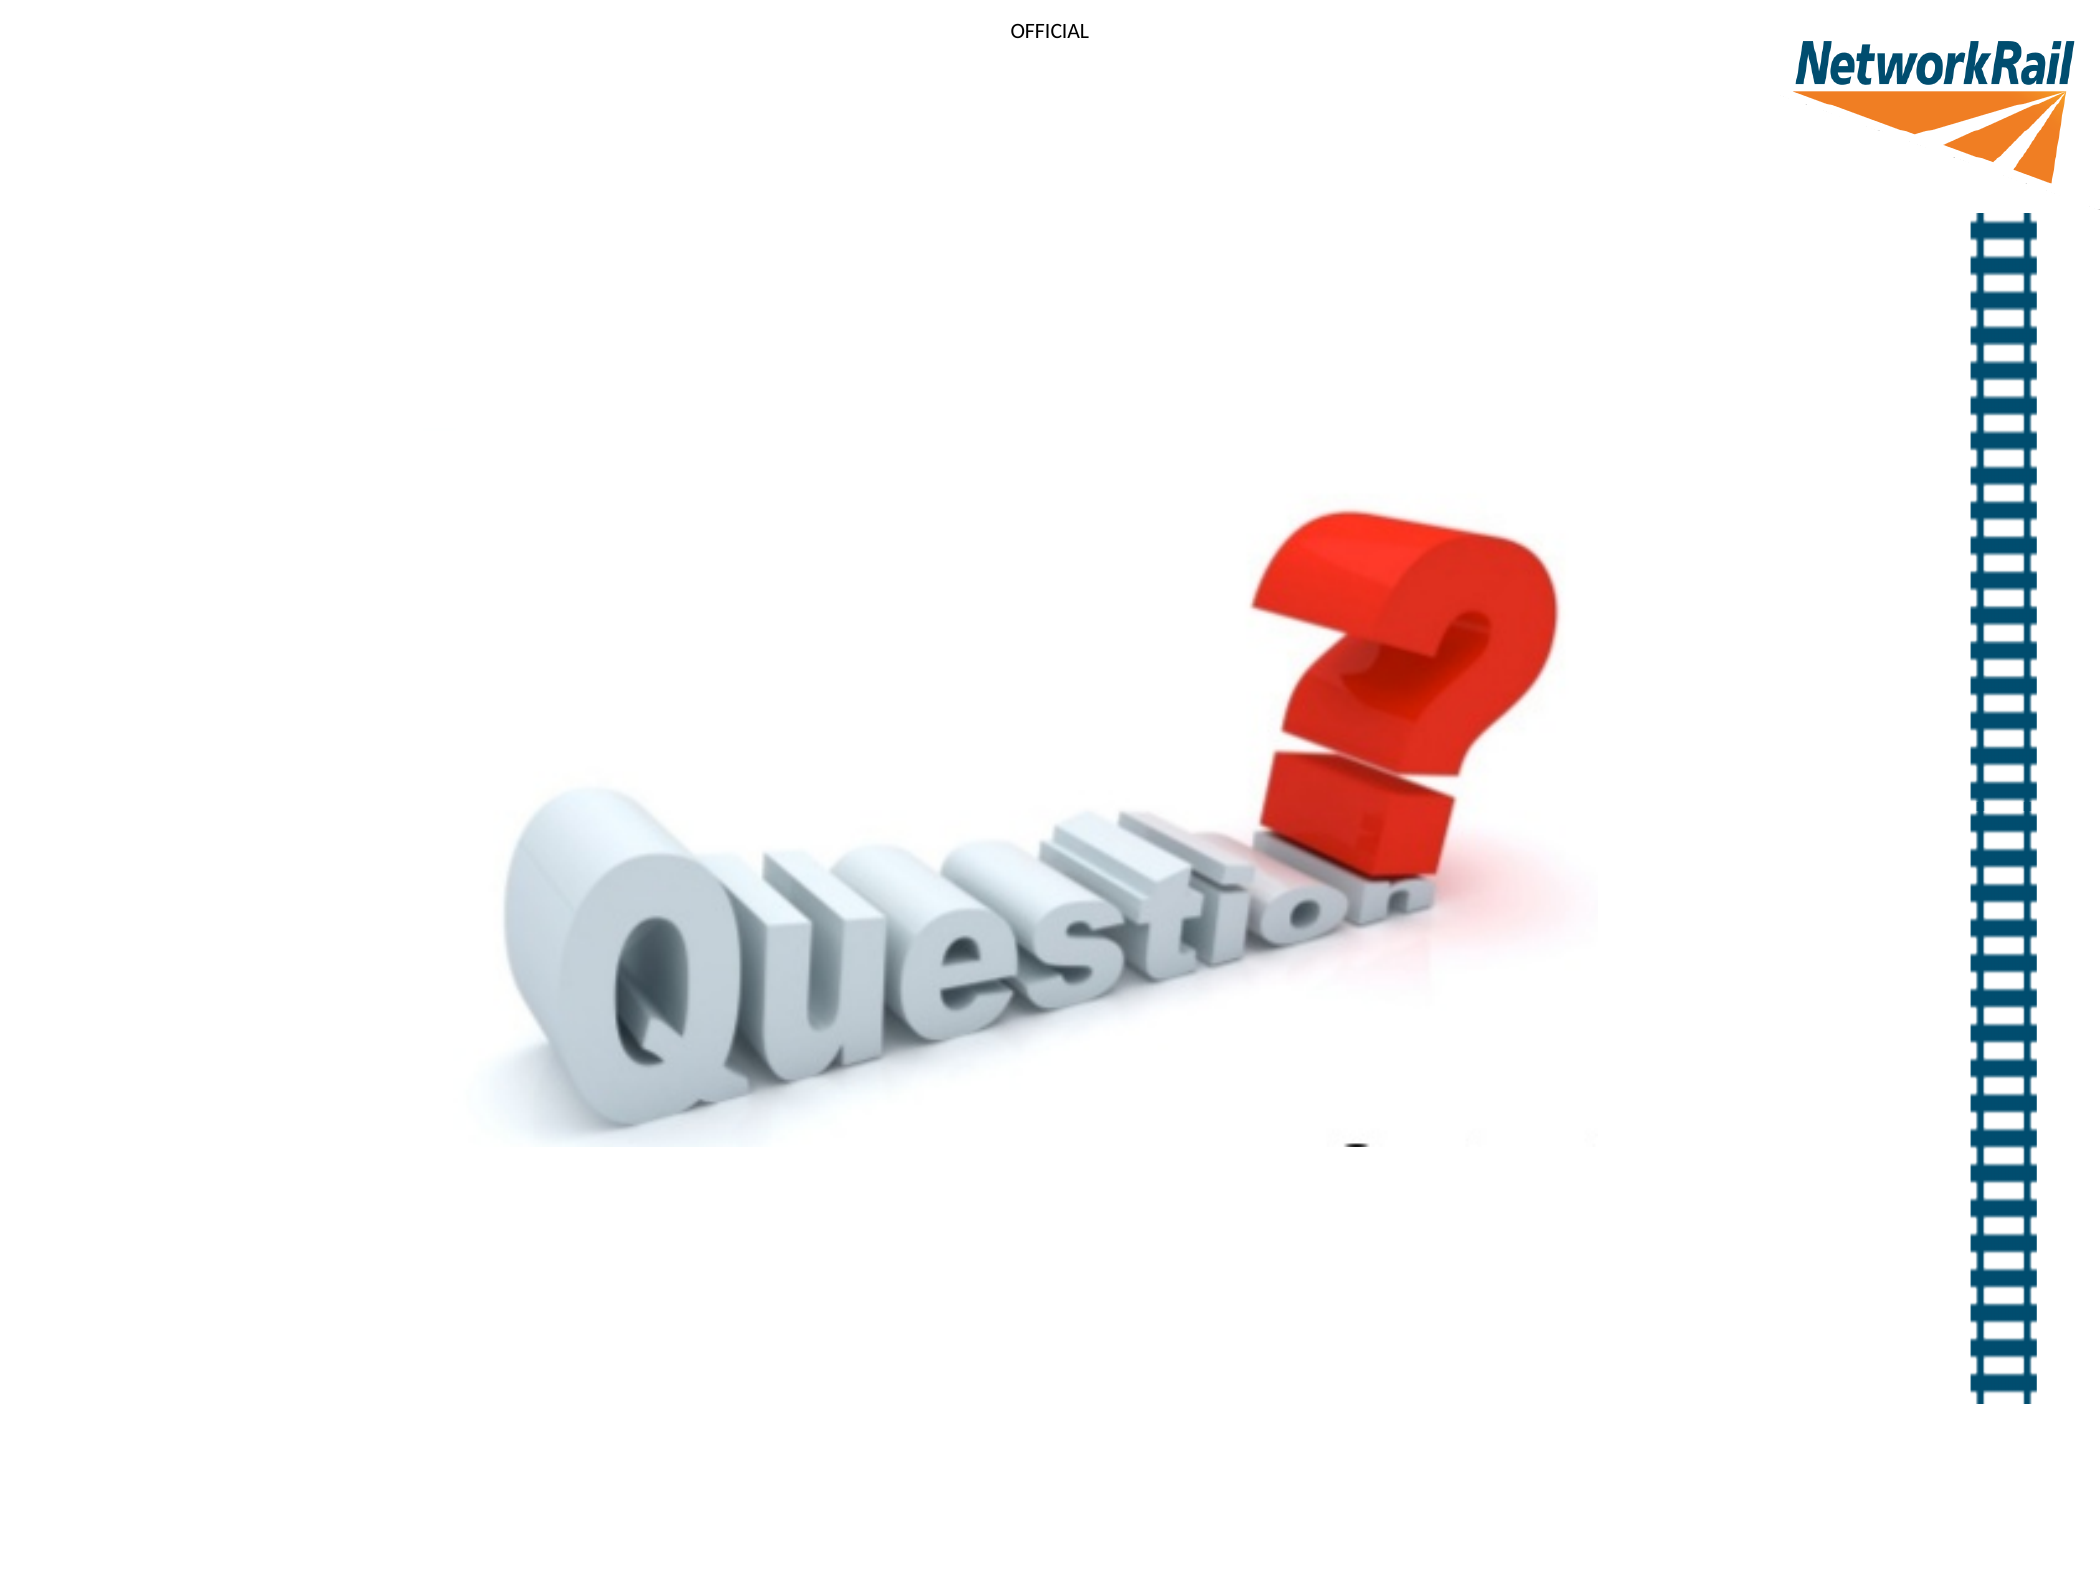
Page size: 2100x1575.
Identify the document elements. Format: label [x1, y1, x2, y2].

picture [2030, 308, 2036, 328]
picture [1971, 1181, 1978, 1201]
picture [1984, 413, 2024, 433]
picture [2030, 971, 2036, 991]
picture [1984, 483, 2024, 503]
picture [1971, 413, 1978, 433]
picture [1971, 273, 1978, 293]
picture [1971, 763, 1978, 783]
picture [1984, 693, 2024, 713]
picture [1984, 1041, 2024, 1061]
picture [2030, 1181, 2036, 1201]
picture [1971, 213, 1978, 223]
picture [1971, 1041, 1978, 1061]
picture [1984, 553, 2024, 573]
picture [2030, 1356, 2036, 1376]
picture [2030, 343, 2036, 363]
picture [1971, 238, 1978, 258]
picture [1984, 213, 2024, 223]
picture [1971, 1251, 1978, 1271]
picture [1971, 798, 1978, 816]
picture [1971, 1111, 1978, 1131]
picture [1984, 1076, 2024, 1096]
picture [2030, 413, 2036, 433]
picture [1984, 1146, 2024, 1166]
picture [1984, 588, 2024, 608]
picture [2030, 1391, 2036, 1404]
picture [1971, 378, 1978, 398]
picture [1984, 658, 2024, 678]
picture [1984, 866, 2024, 886]
picture [1971, 901, 1978, 921]
picture [1984, 831, 2024, 851]
picture [1971, 588, 1978, 608]
picture [1984, 518, 2024, 538]
picture [1984, 238, 2024, 258]
picture [1971, 553, 1978, 573]
picture [1984, 901, 2024, 921]
picture [2030, 1321, 2036, 1341]
picture [1971, 518, 1978, 538]
picture [2030, 213, 2036, 223]
picture [1971, 483, 1978, 503]
picture [1971, 343, 1978, 363]
picture [1984, 1181, 2024, 1201]
picture [2030, 728, 2036, 748]
picture [1971, 308, 1978, 328]
picture [1984, 763, 2024, 783]
picture [1984, 273, 2024, 293]
picture [2030, 1146, 2036, 1166]
picture [2030, 798, 2036, 816]
picture [2030, 1006, 2036, 1026]
picture [1971, 693, 1978, 713]
picture [1971, 866, 1978, 886]
picture [2030, 1076, 2036, 1096]
picture [1971, 623, 1978, 643]
picture [2030, 1111, 2036, 1131]
picture [2030, 1041, 2036, 1061]
picture [423, 428, 1598, 1147]
picture [1971, 728, 1978, 748]
picture [2030, 831, 2036, 851]
picture [1984, 1216, 2024, 1236]
picture [2030, 588, 2036, 608]
picture [2030, 553, 2036, 573]
picture [1984, 728, 2024, 748]
picture [2030, 1216, 2036, 1236]
picture [1984, 343, 2024, 363]
picture [2030, 658, 2036, 678]
picture [2030, 693, 2036, 713]
picture [2030, 448, 2036, 468]
picture [1971, 971, 1978, 991]
picture [1971, 658, 1978, 678]
picture [1971, 936, 1978, 956]
picture [1971, 1286, 1978, 1306]
picture [2030, 518, 2036, 538]
picture [1971, 831, 1978, 851]
picture [1984, 1111, 2024, 1131]
picture [1984, 1391, 2024, 1404]
picture [1984, 623, 2024, 643]
picture [2030, 1251, 2036, 1271]
picture [1758, 0, 2100, 210]
picture [1984, 1286, 2024, 1306]
picture [2030, 901, 2036, 921]
picture [1984, 1006, 2024, 1026]
picture [1971, 1146, 1978, 1166]
picture [2030, 238, 2036, 258]
picture [1984, 448, 2024, 468]
picture [1971, 1391, 1978, 1404]
picture [2030, 763, 2036, 783]
picture [1971, 1321, 1978, 1341]
picture [1971, 1356, 1978, 1376]
picture [1971, 1076, 1978, 1096]
picture [2030, 866, 2036, 886]
picture [1984, 1251, 2024, 1271]
picture [2030, 936, 2036, 956]
picture [1984, 1321, 2024, 1341]
picture [2030, 273, 2036, 293]
picture [1984, 798, 2024, 816]
picture [1984, 378, 2024, 398]
picture [1984, 308, 2024, 328]
picture [1984, 1356, 2024, 1376]
picture [1984, 936, 2024, 956]
picture [2030, 378, 2036, 398]
picture [1971, 1216, 1978, 1236]
picture [2030, 623, 2036, 643]
picture [1971, 1006, 1978, 1026]
picture [2030, 1286, 2036, 1306]
picture [1971, 448, 1978, 468]
picture [2030, 483, 2036, 503]
picture [1984, 971, 2024, 991]
